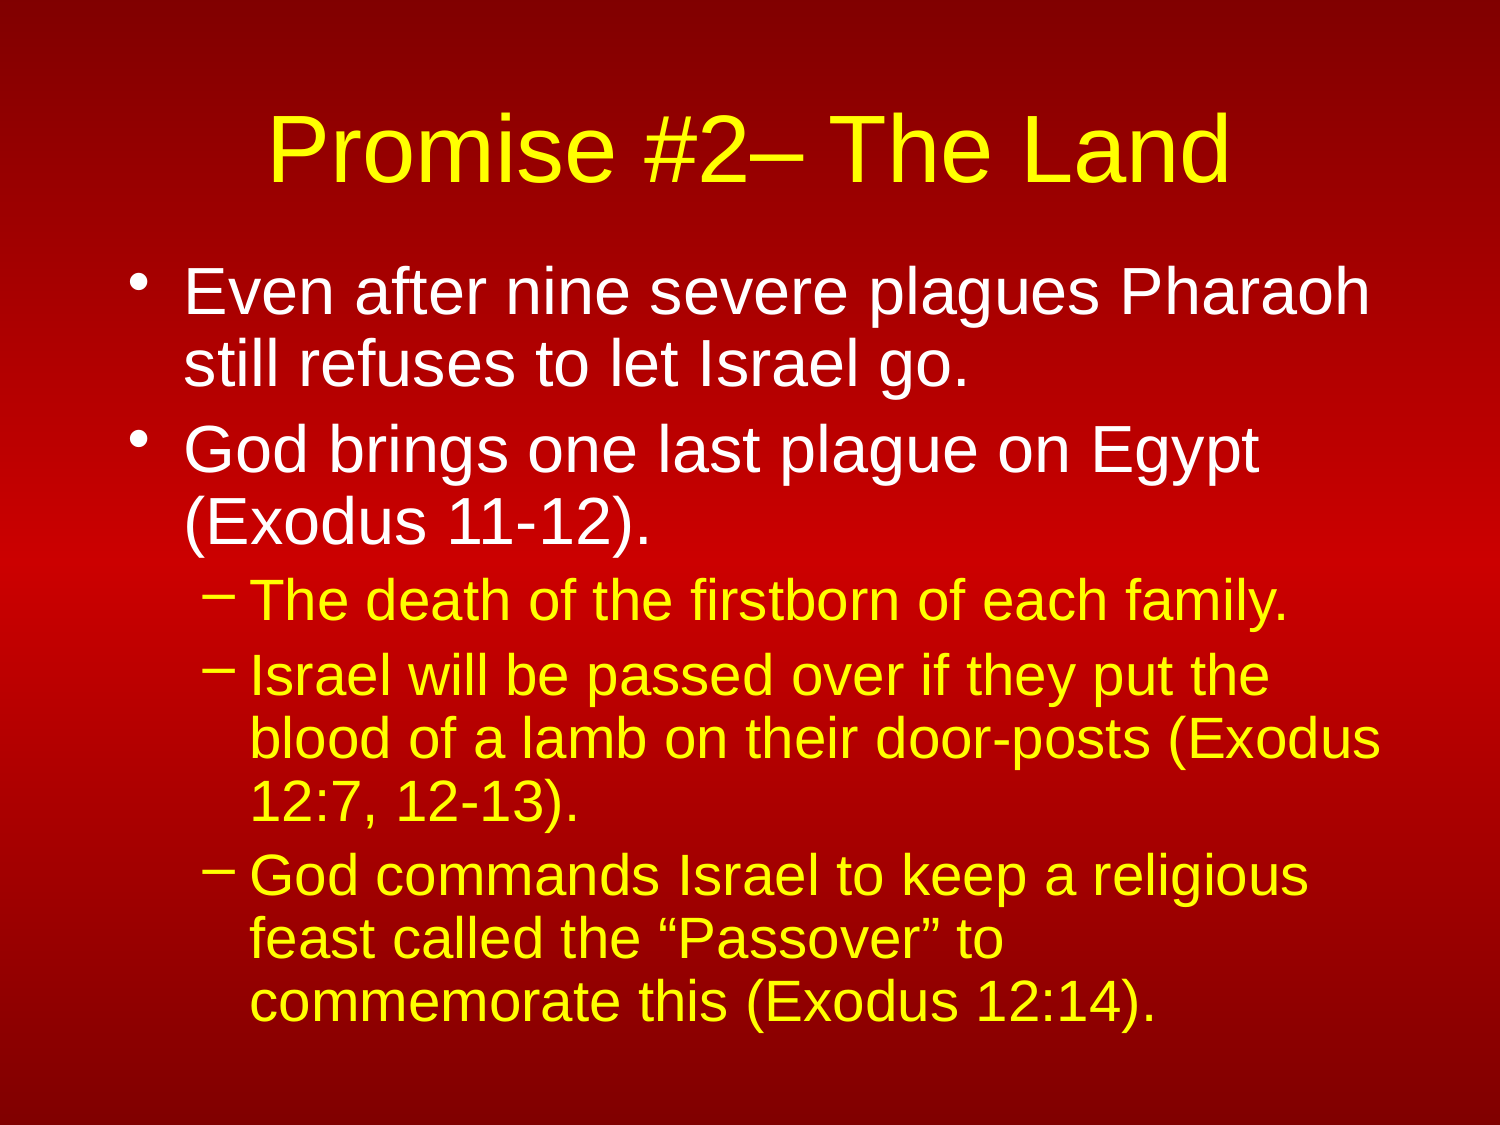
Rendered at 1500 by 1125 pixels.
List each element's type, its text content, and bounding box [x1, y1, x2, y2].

title Promise #2– The Land [37, 50, 1463, 238]
list Even after nine severe plagues Pharaoh still refuses to let Israel go. God brings one last plague on Egypt (Exodus 11-12). The death of the firstborn of each family. Israel will be passed over if they put the blood of a lamb on their door-posts (Exodus 12:7, 12-13). God commands Israel to keep a religious feast called the “Passover” to commemorate this (Exodus 12:14). [112, 249, 1400, 1075]
